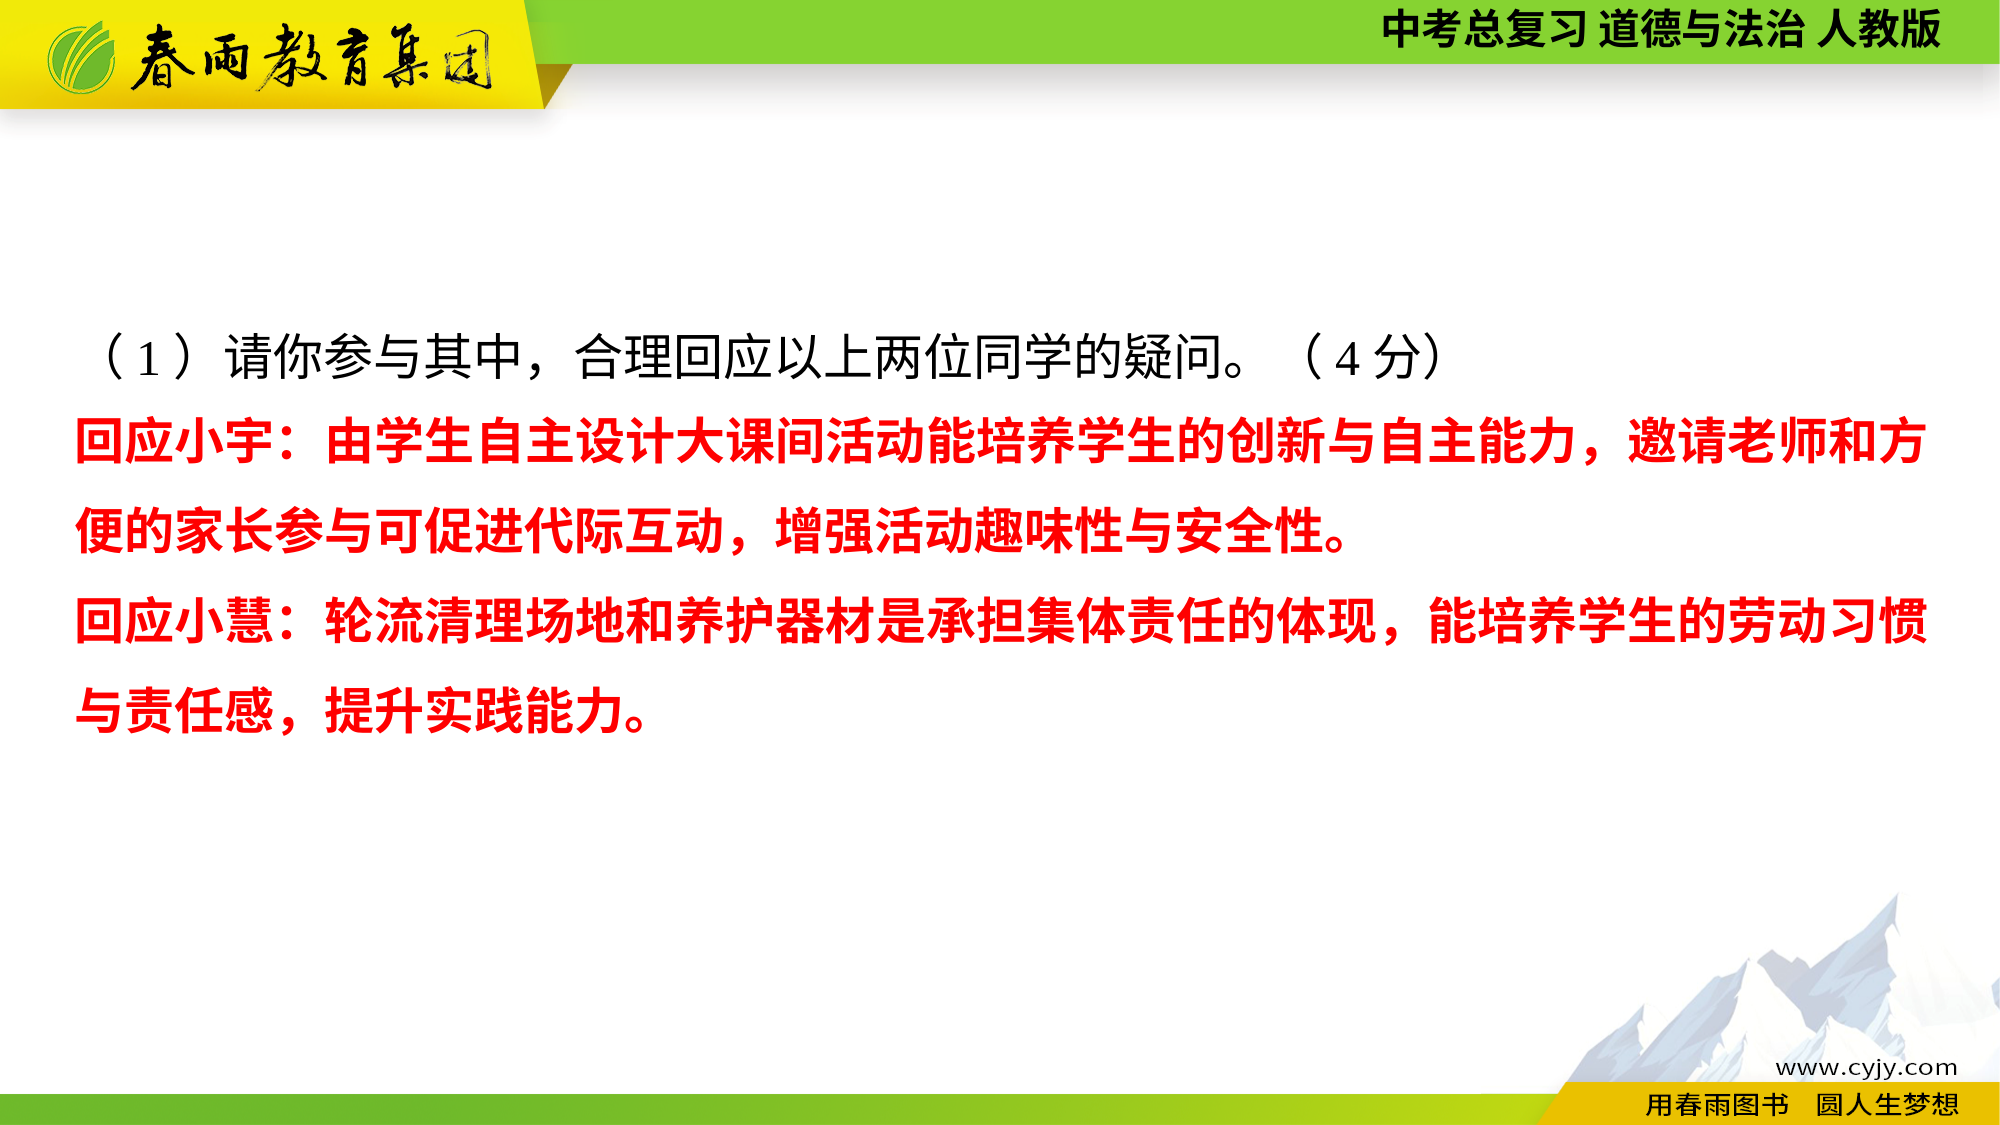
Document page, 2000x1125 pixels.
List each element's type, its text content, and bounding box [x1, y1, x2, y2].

text_box 回应小宇：由学生自主设计大课间活动能培养学生的创新与自主能力，邀请老师和方便的家长参与可促进代际互动，增强活动趣味性与安全性。 回应小慧：轮流清理场地和养护器材是承担集体责任的体现，能培养学生的劳动习惯与责任感，提升实践能力。 [59, 372, 1944, 748]
list （1）请你参与其中，合理回应以上两位同学的疑问。（4分） [59, 287, 1944, 372]
picture [0, 0, 2000, 1125]
